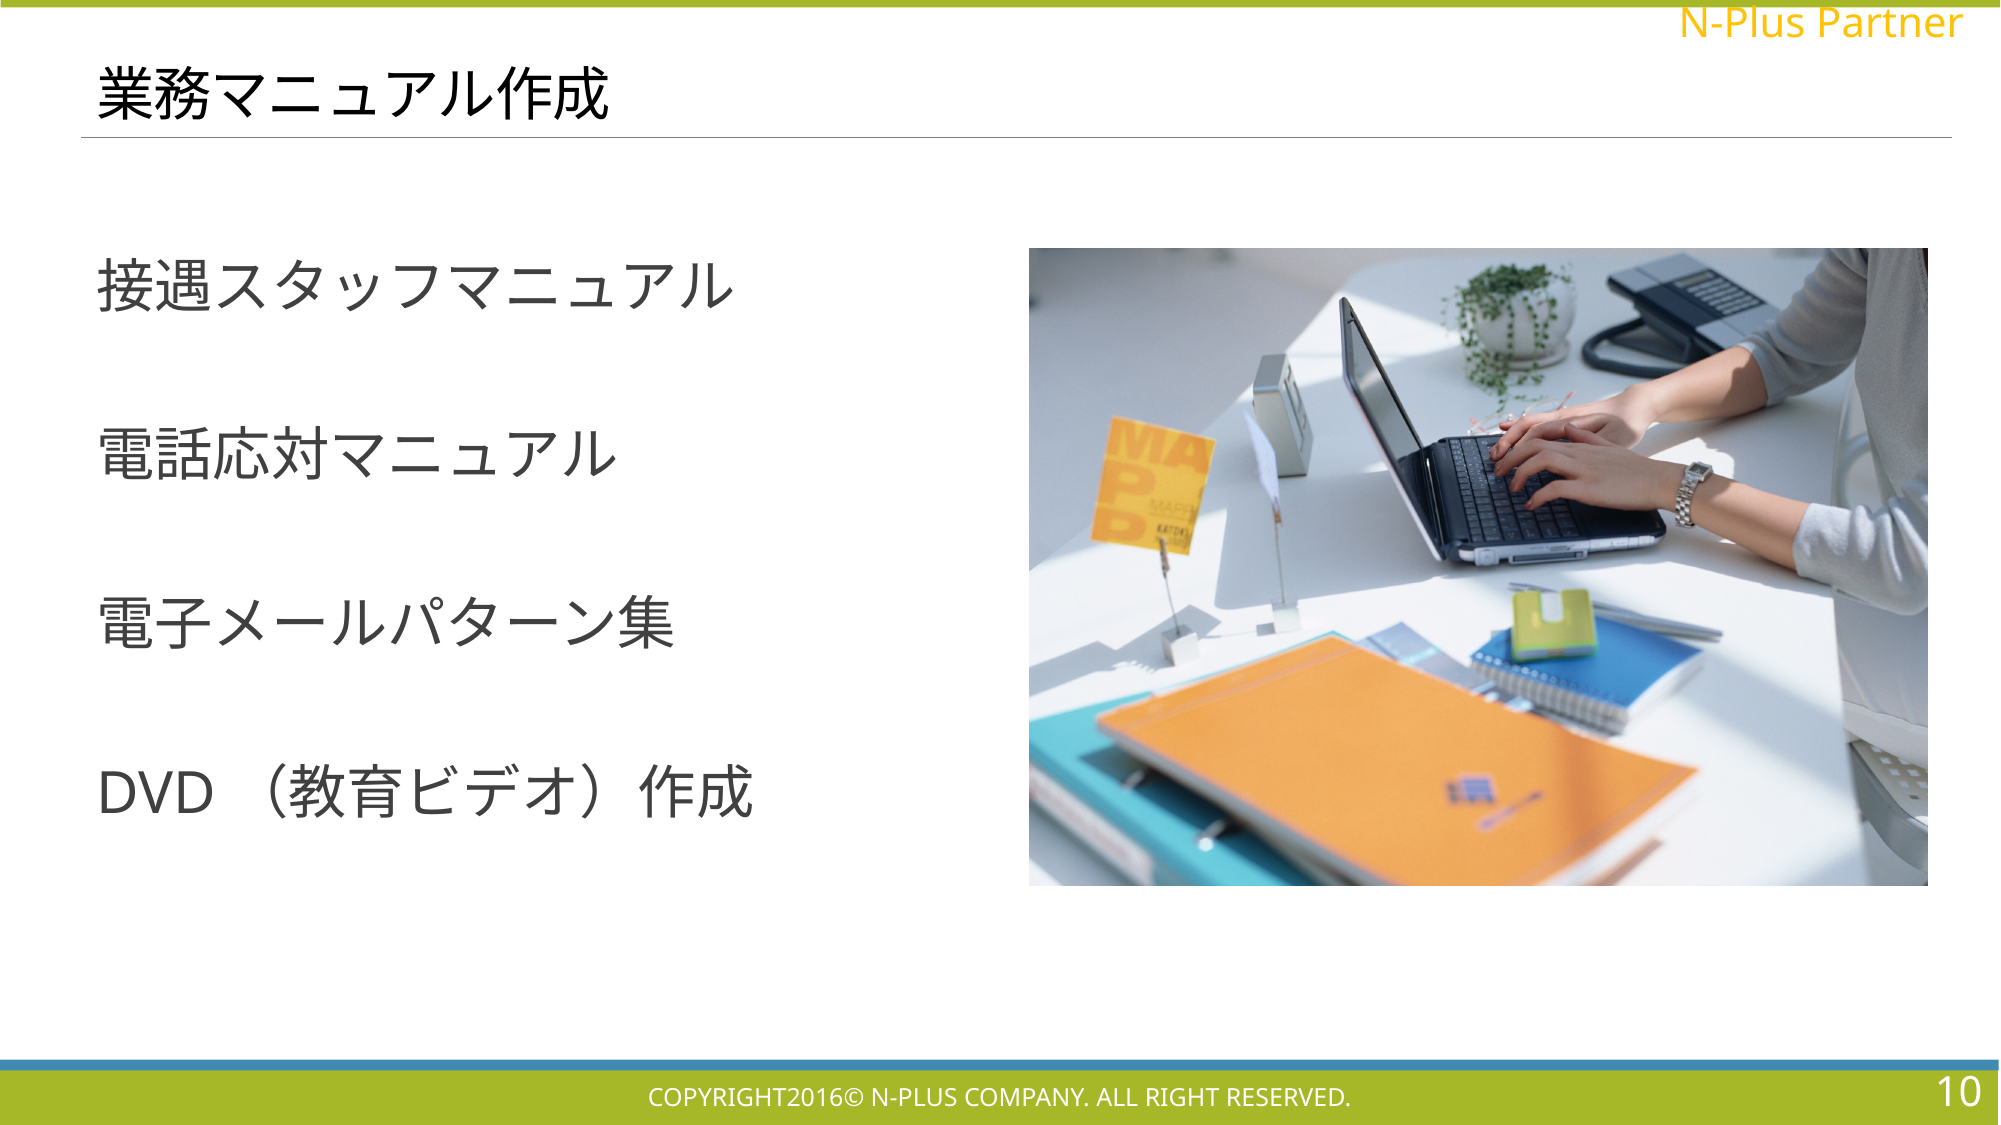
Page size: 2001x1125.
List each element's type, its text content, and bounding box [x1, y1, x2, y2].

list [1029, 248, 1928, 886]
title 業務マニュアル作成 [81, 47, 1732, 135]
footer Copyright2016© N-Plus Company. All right reserved. [604, 1066, 1396, 1125]
list 接遇スタッフマニュアル 電話応対マニュアル 電子メールパターン集 DVD（教育ビデオ）作成 [81, 171, 990, 963]
slide_number 10 [1782, 1063, 1998, 1124]
